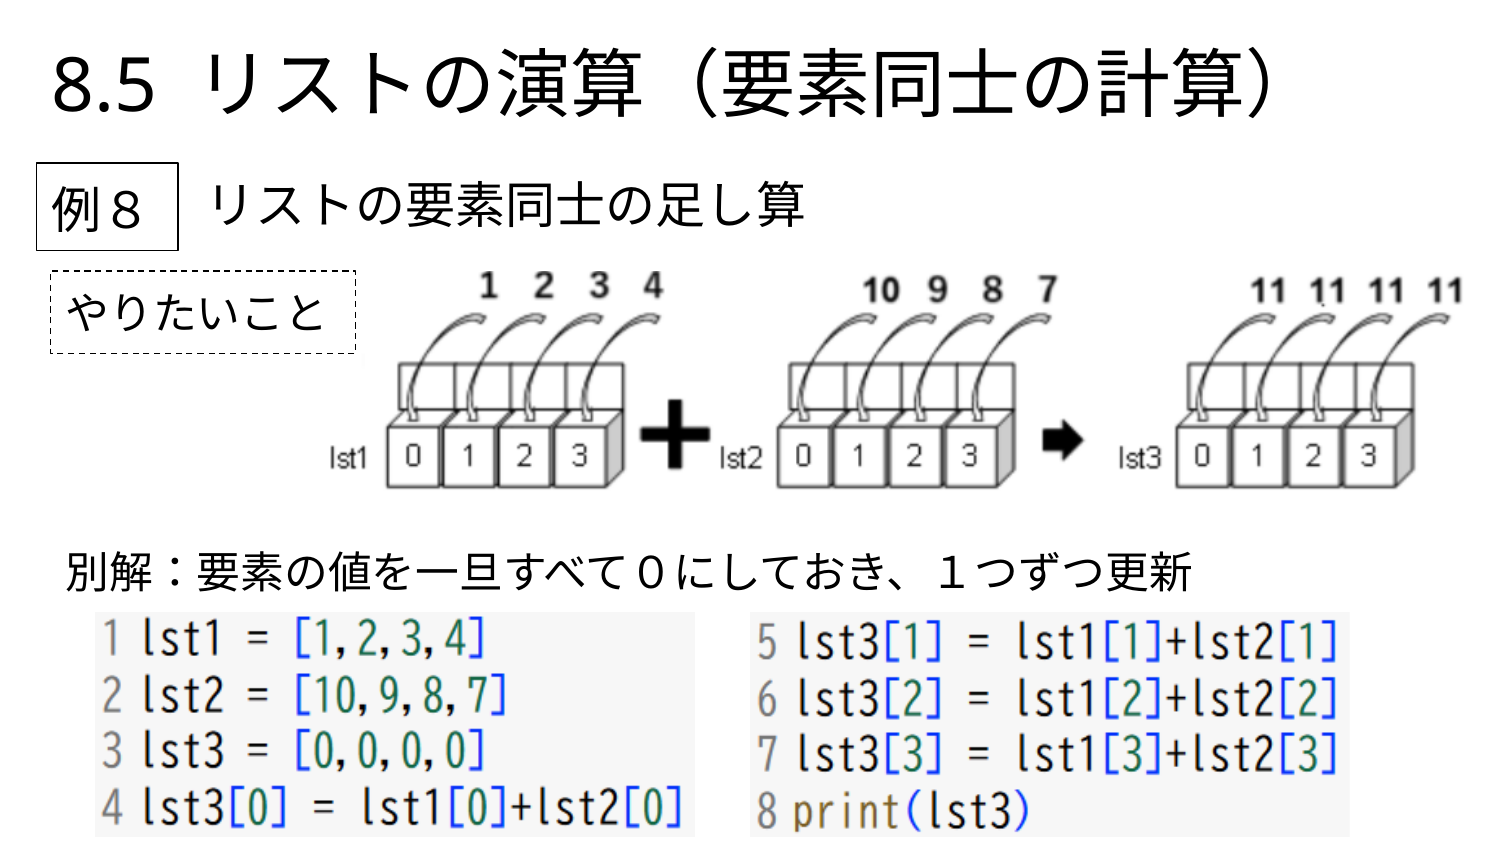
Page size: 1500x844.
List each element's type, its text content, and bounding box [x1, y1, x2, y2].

picture [749, 612, 1350, 838]
picture [94, 612, 696, 838]
text_box 別解：要素の値を一旦すべて０にしておき、１つずつ更新 [50, 529, 1240, 612]
picture [322, 270, 1472, 496]
text_box 例８ [36, 163, 179, 251]
text_box やりたいこと [50, 271, 320, 354]
text_box リストの要素同士の足し算 [190, 158, 1140, 249]
title 8.5 リストの演算（要素同士の計算） [36, 21, 1435, 131]
